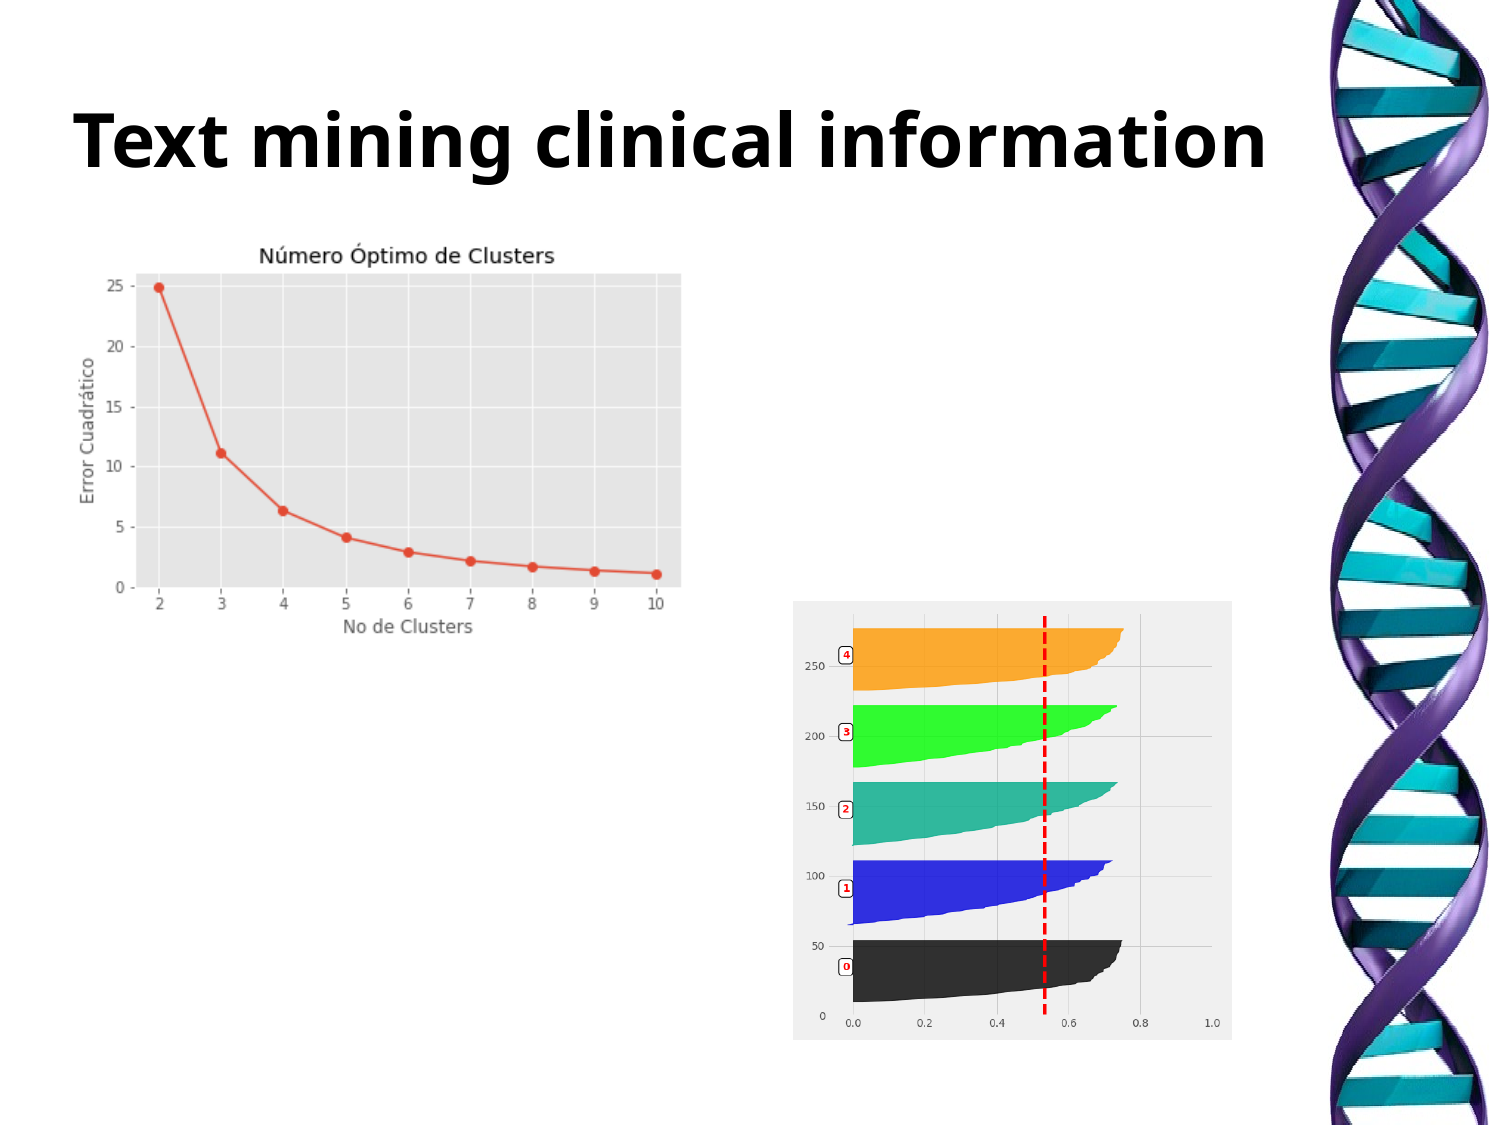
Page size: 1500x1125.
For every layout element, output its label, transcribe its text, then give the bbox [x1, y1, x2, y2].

title Text mining clinical information [19, 46, 1317, 229]
picture [793, 601, 1232, 1040]
picture [64, 227, 703, 654]
picture [1322, 0, 1500, 1125]
